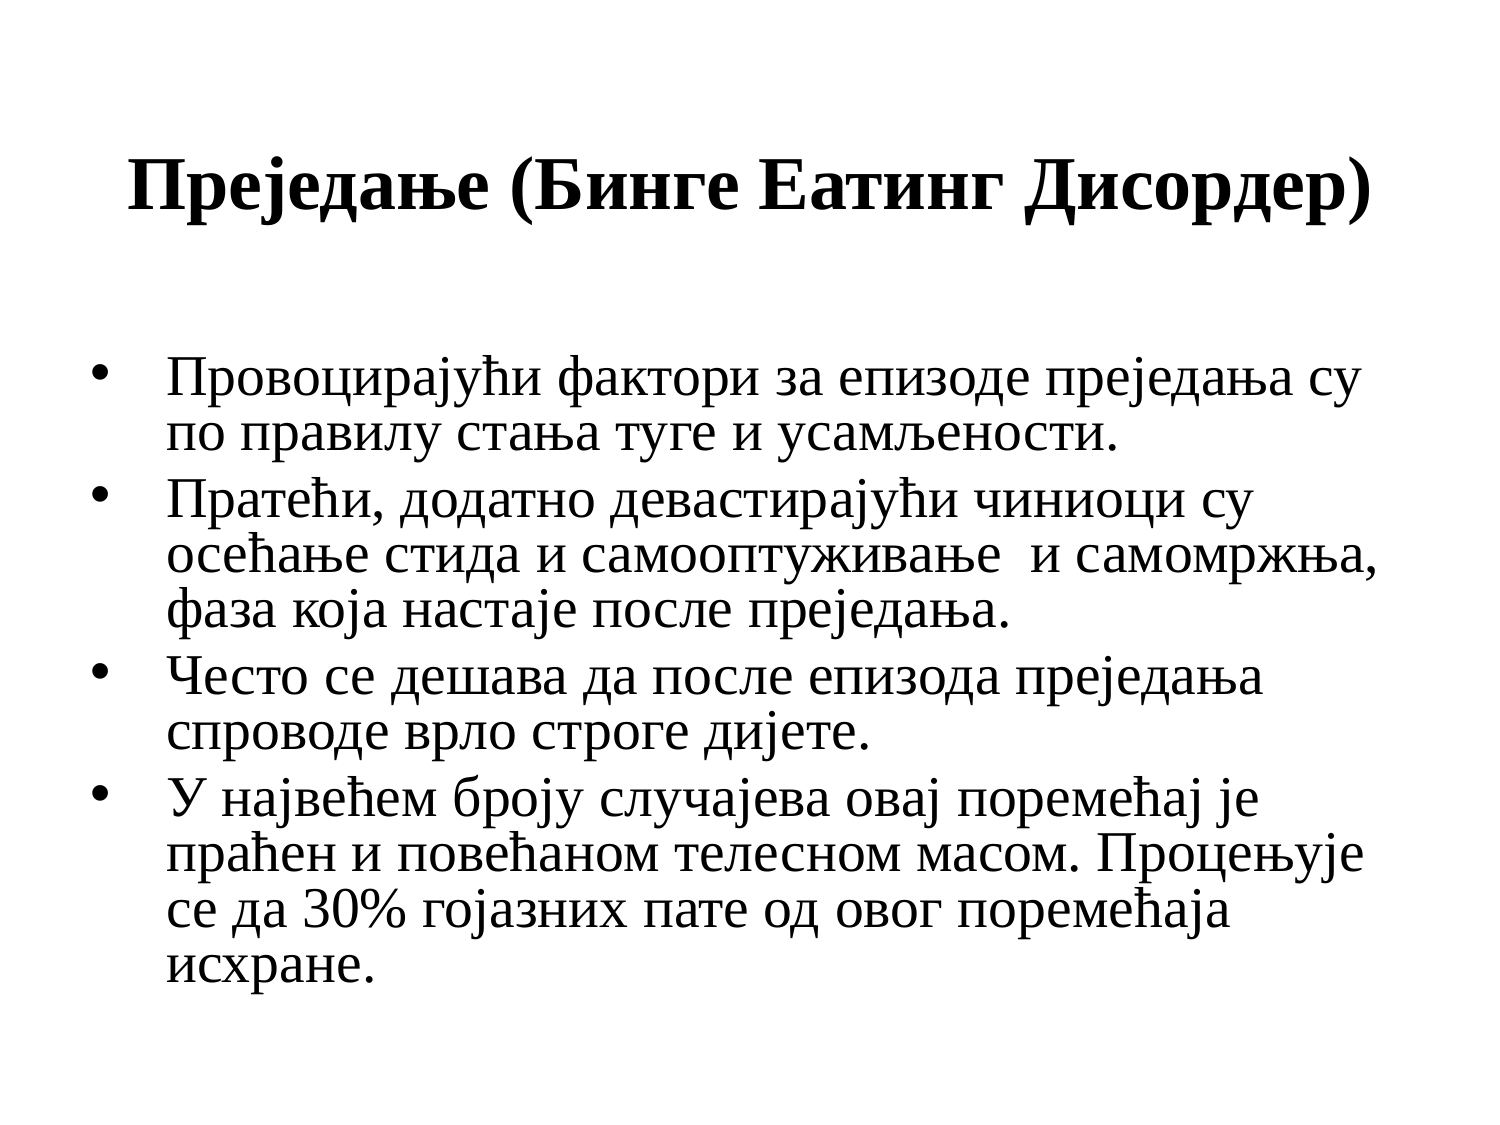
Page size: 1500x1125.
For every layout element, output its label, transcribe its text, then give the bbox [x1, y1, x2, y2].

list Провоцирајући фактори за епизоде преједања су по правилу стања туге и усамљености. Пратећи, додатно девастирајући чиниоци су осећање стида и самооптуживање и самомржња, фаза која настаје после преједања. Често се дешава да после епизода преједања спроводе врло строге дијете. У највећем броју случајева овај поремећај је праћен и повећаном телесном масом. Процењује се да 30% гојазних пате од овог поремећаја исхране. [75, 262, 1425, 1005]
title Преједање (Бинге Еатинг Дисордер) [75, 45, 1425, 233]
